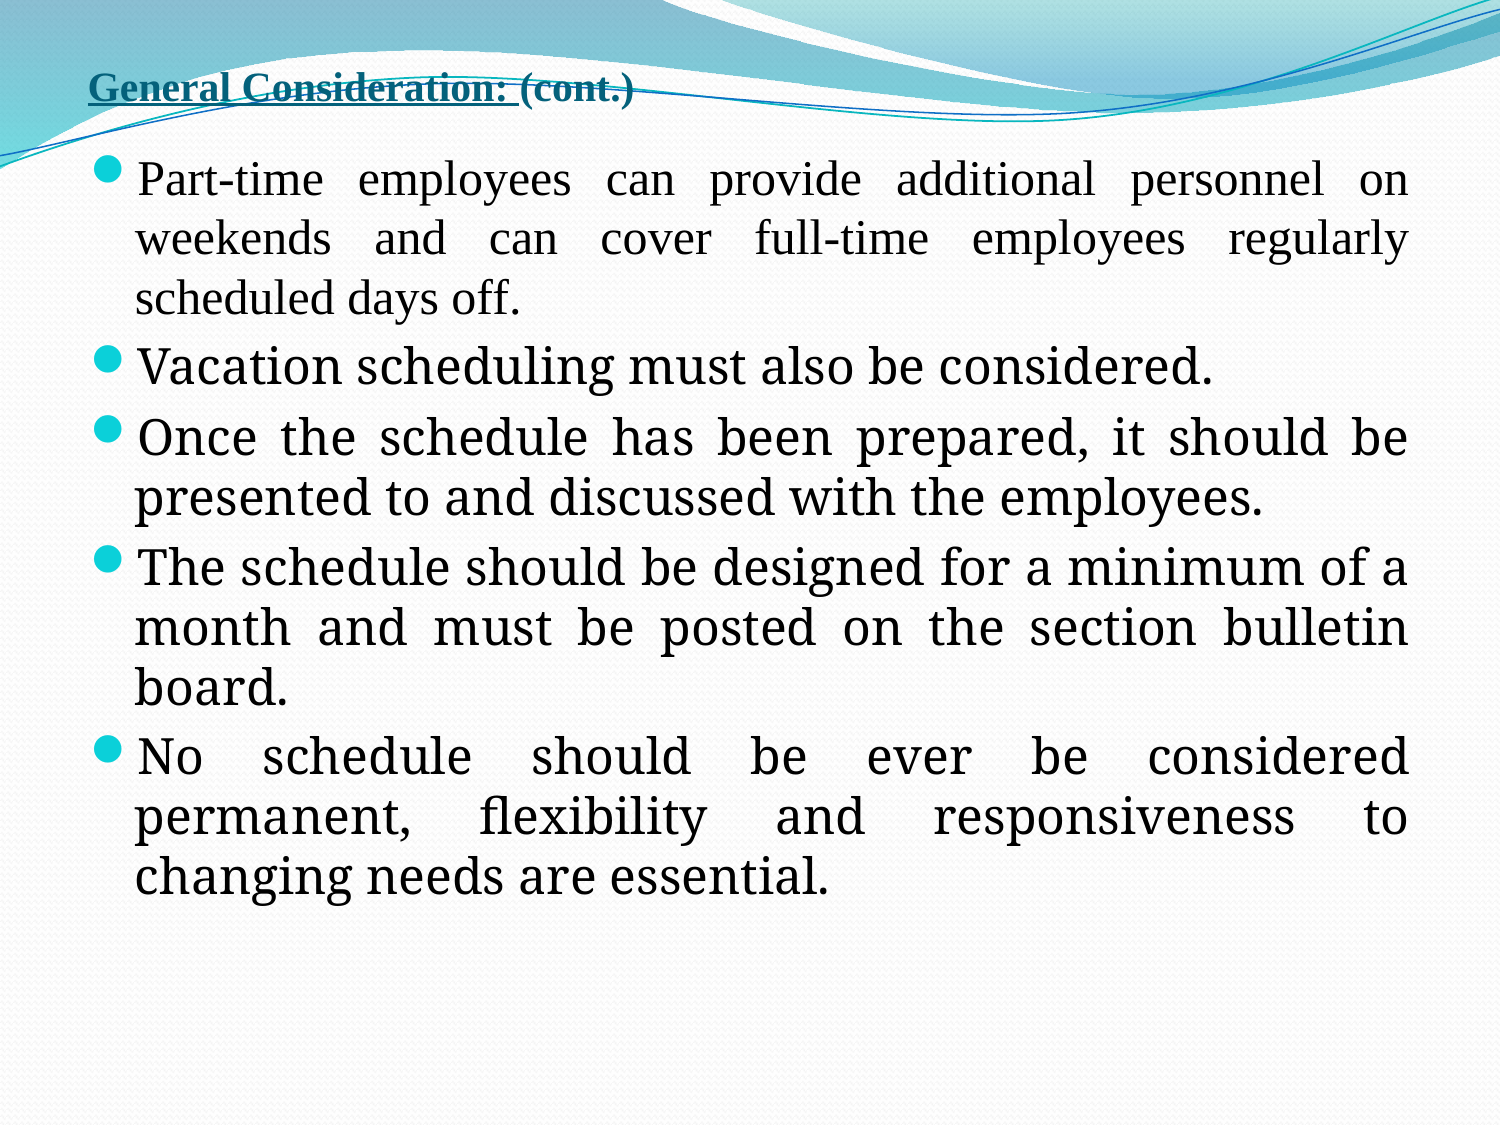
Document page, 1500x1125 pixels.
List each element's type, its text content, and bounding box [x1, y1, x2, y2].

list Part-time employees can provide additional personnel on weekends and can cover full-time employees regularly scheduled days off. Vacation scheduling must also be considered. Once the schedule has been prepared, it should be presented to and discussed with the employees. The schedule should be designed for a minimum of a month and must be posted on the section bulletin board. No schedule should be ever be considered permanent, flexibility and responsiveness to changing needs are essential. [74, 137, 1426, 1038]
title General Consideration: (cont.) [87, 37, 676, 110]
